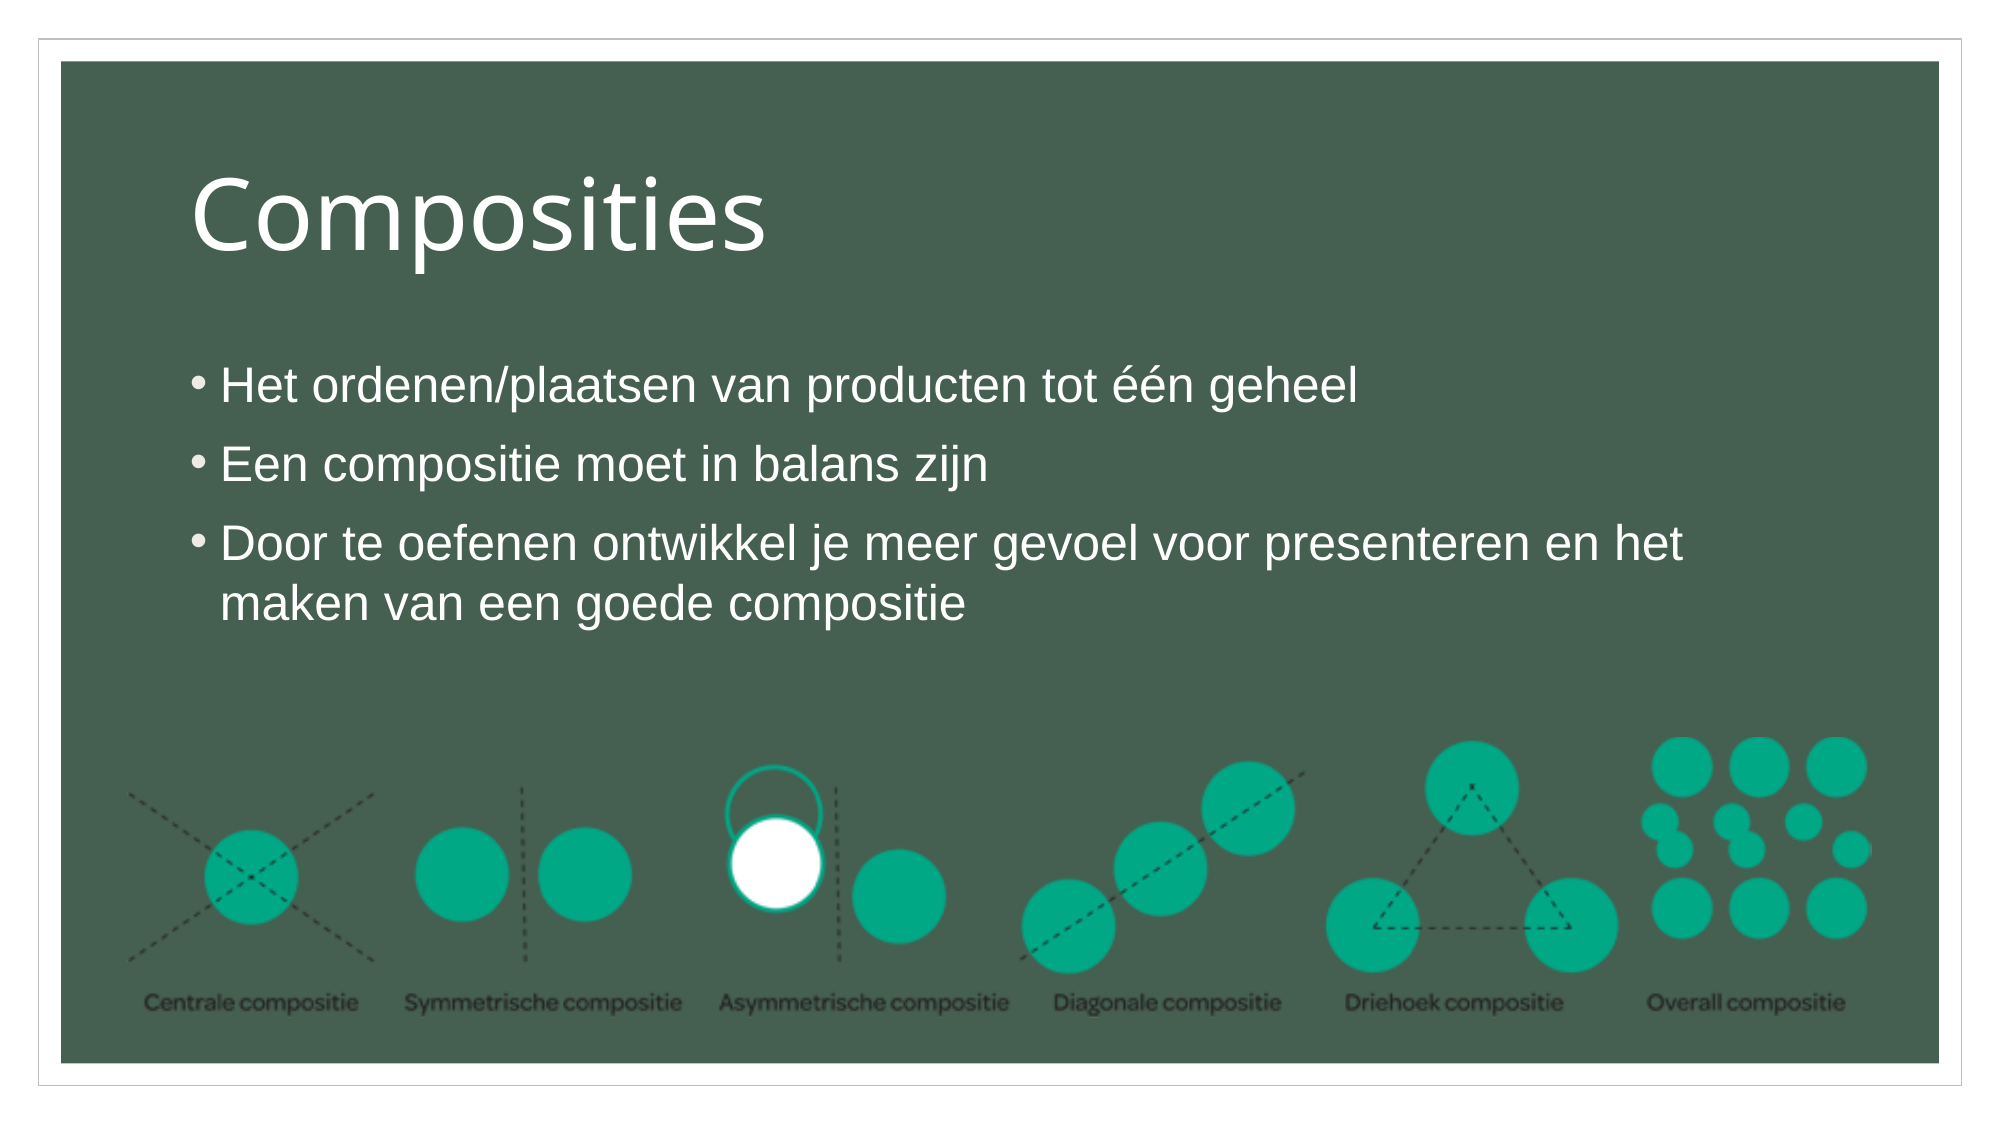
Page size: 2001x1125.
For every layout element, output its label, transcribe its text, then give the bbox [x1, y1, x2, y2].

picture [124, 737, 1876, 1020]
title Composities [174, 105, 1825, 331]
list Het ordenen/plaatsen van producten tot één geheel Een compositie moet in balans zijn Door te oefenen ontwikkel je meer gevoel voor presenteren en het maken van een goede compositie [174, 345, 1825, 734]
